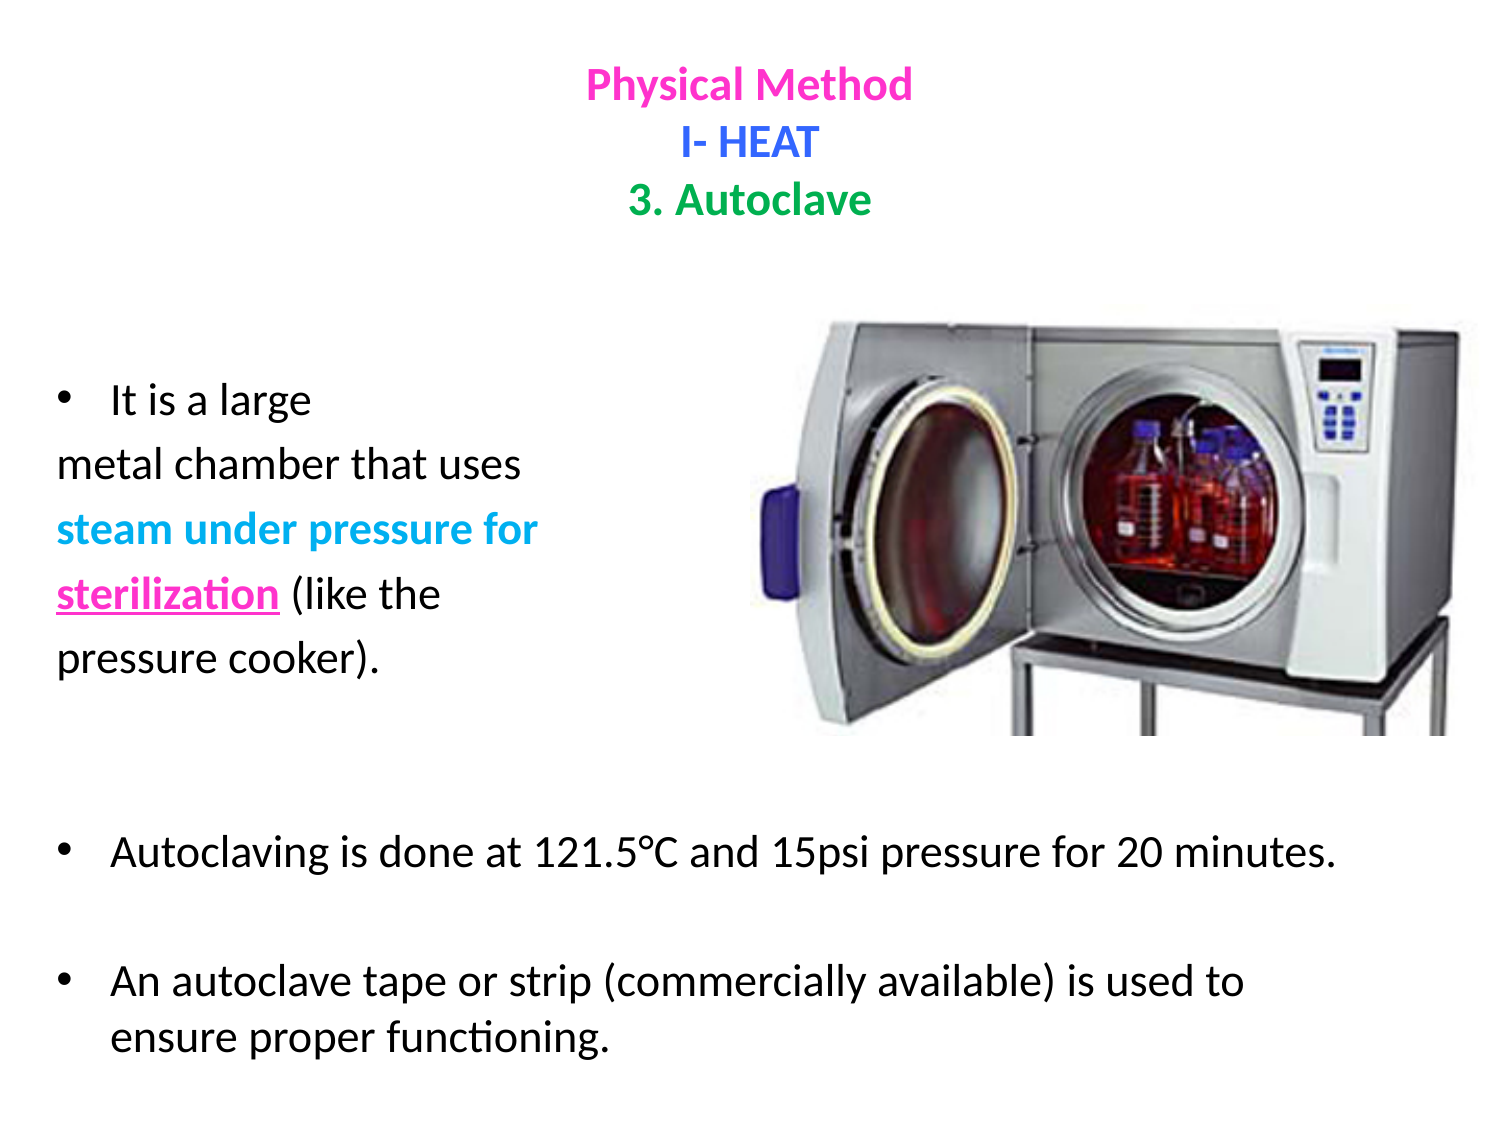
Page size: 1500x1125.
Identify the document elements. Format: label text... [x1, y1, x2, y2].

picture [749, 303, 1480, 736]
title Physical Method I- HEAT 3. Autoclave [75, 45, 1425, 233]
list It is a large metal chamber that uses steam under pressure for sterilization (like the pressure cooker). Autoclaving is done at 121.5°C and 15psi pressure for 20 minutes. An autoclave tape or strip (commercially available) is used to ensure proper functioning. [41, 361, 1377, 1071]
